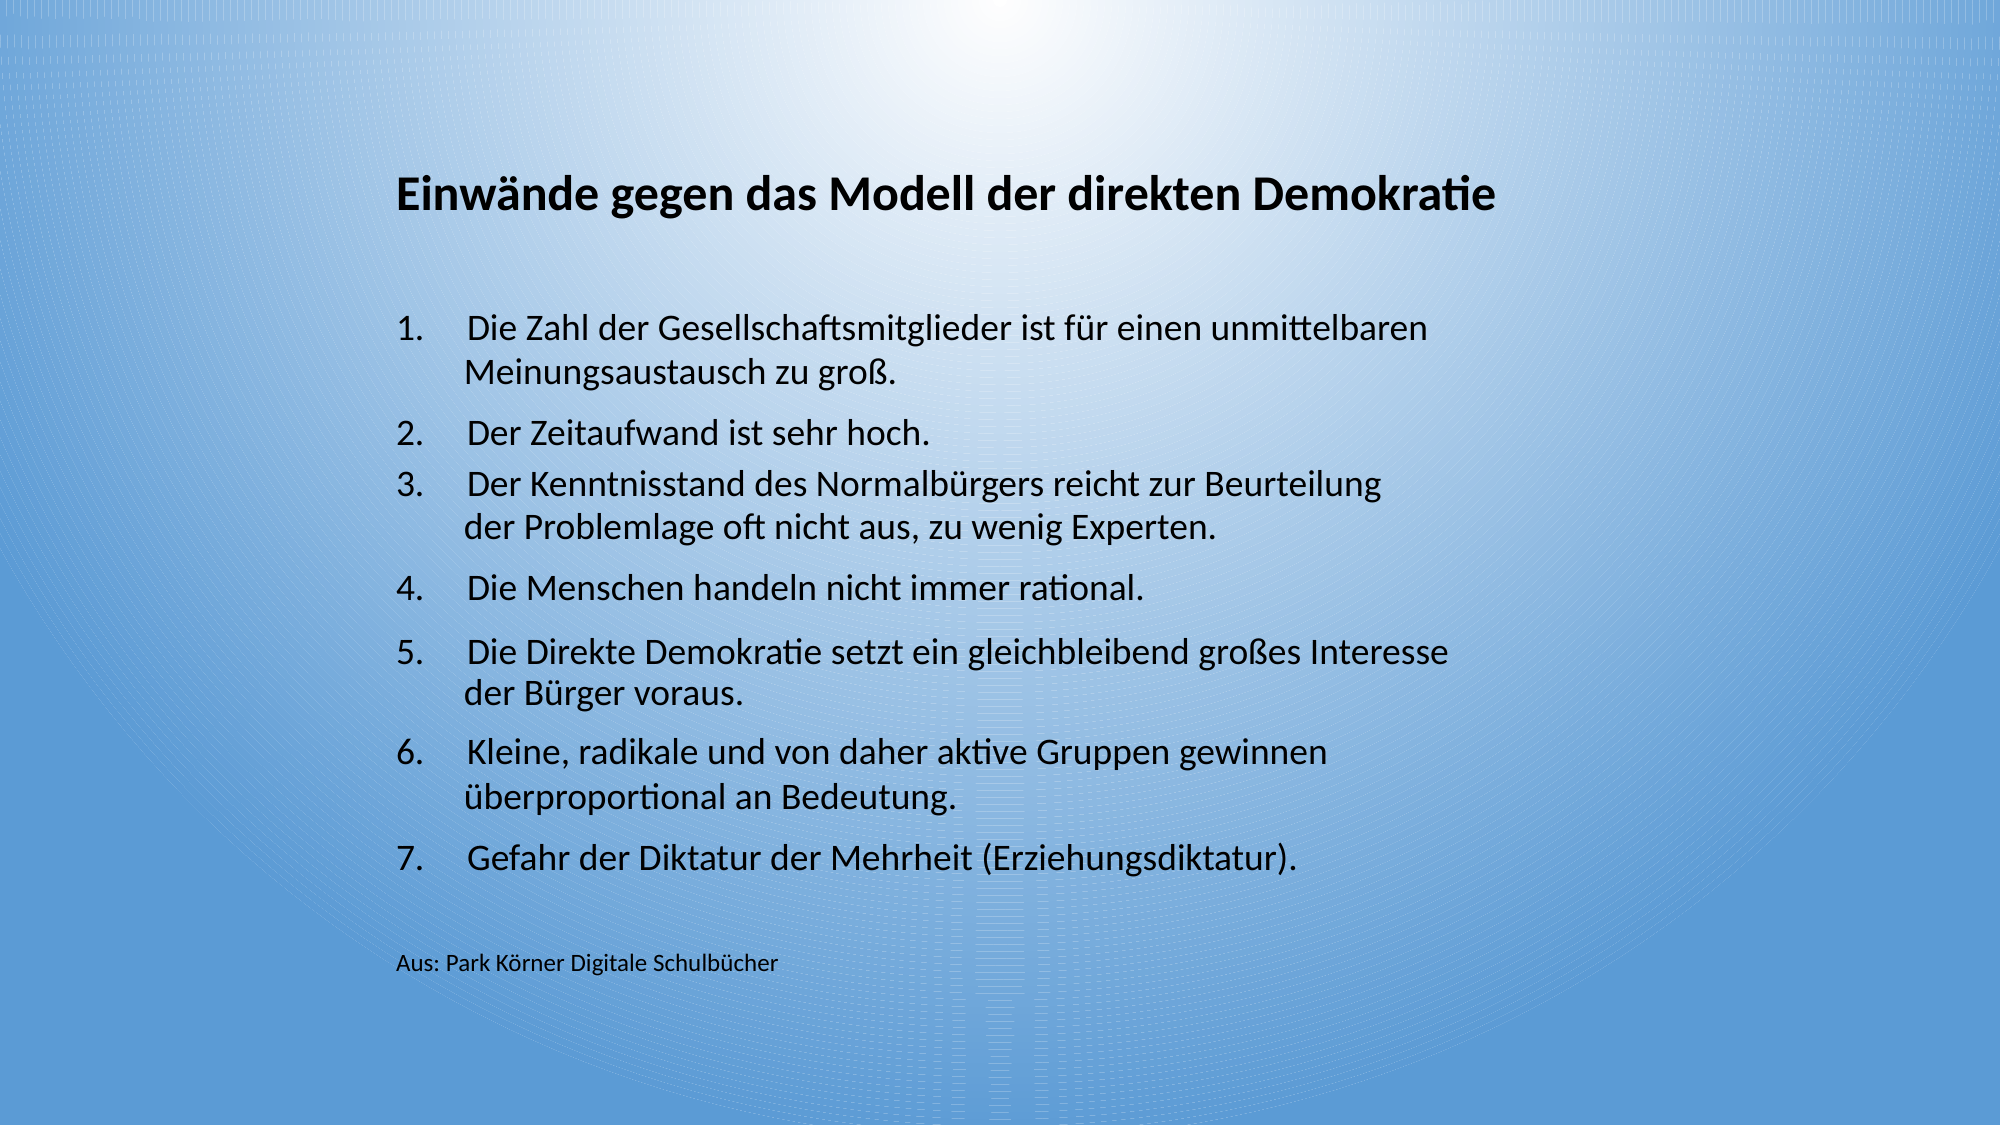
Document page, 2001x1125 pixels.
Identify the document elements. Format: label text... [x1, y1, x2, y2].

text_box Einwände gegen das Modell der direkten Demokratie 1. Die Zahl der Gesellschaftsmitglieder ist für einen unmittelbaren Meinungsaustausch zu groß. 2. Der Zeitaufwand ist sehr hoch. 3. Der Kenntnisstand des Normalbürgers reicht zur Beurteilung der Problemlage oft nicht aus, zu wenig Experten. 4. Die Menschen handeln nicht immer rational. 5. Die Direkte Demokratie setzt ein gleichbleibend großes Interesse der Bürger voraus. 6. Kleine, radikale und von daher aktive Gruppen gewinnen überproportional an Bedeutung. 7. Gefahr der Diktatur der Mehrheit (Erziehungsdiktatur). Aus: Park Körner Digitale Schulbücher [381, 152, 1682, 1027]
